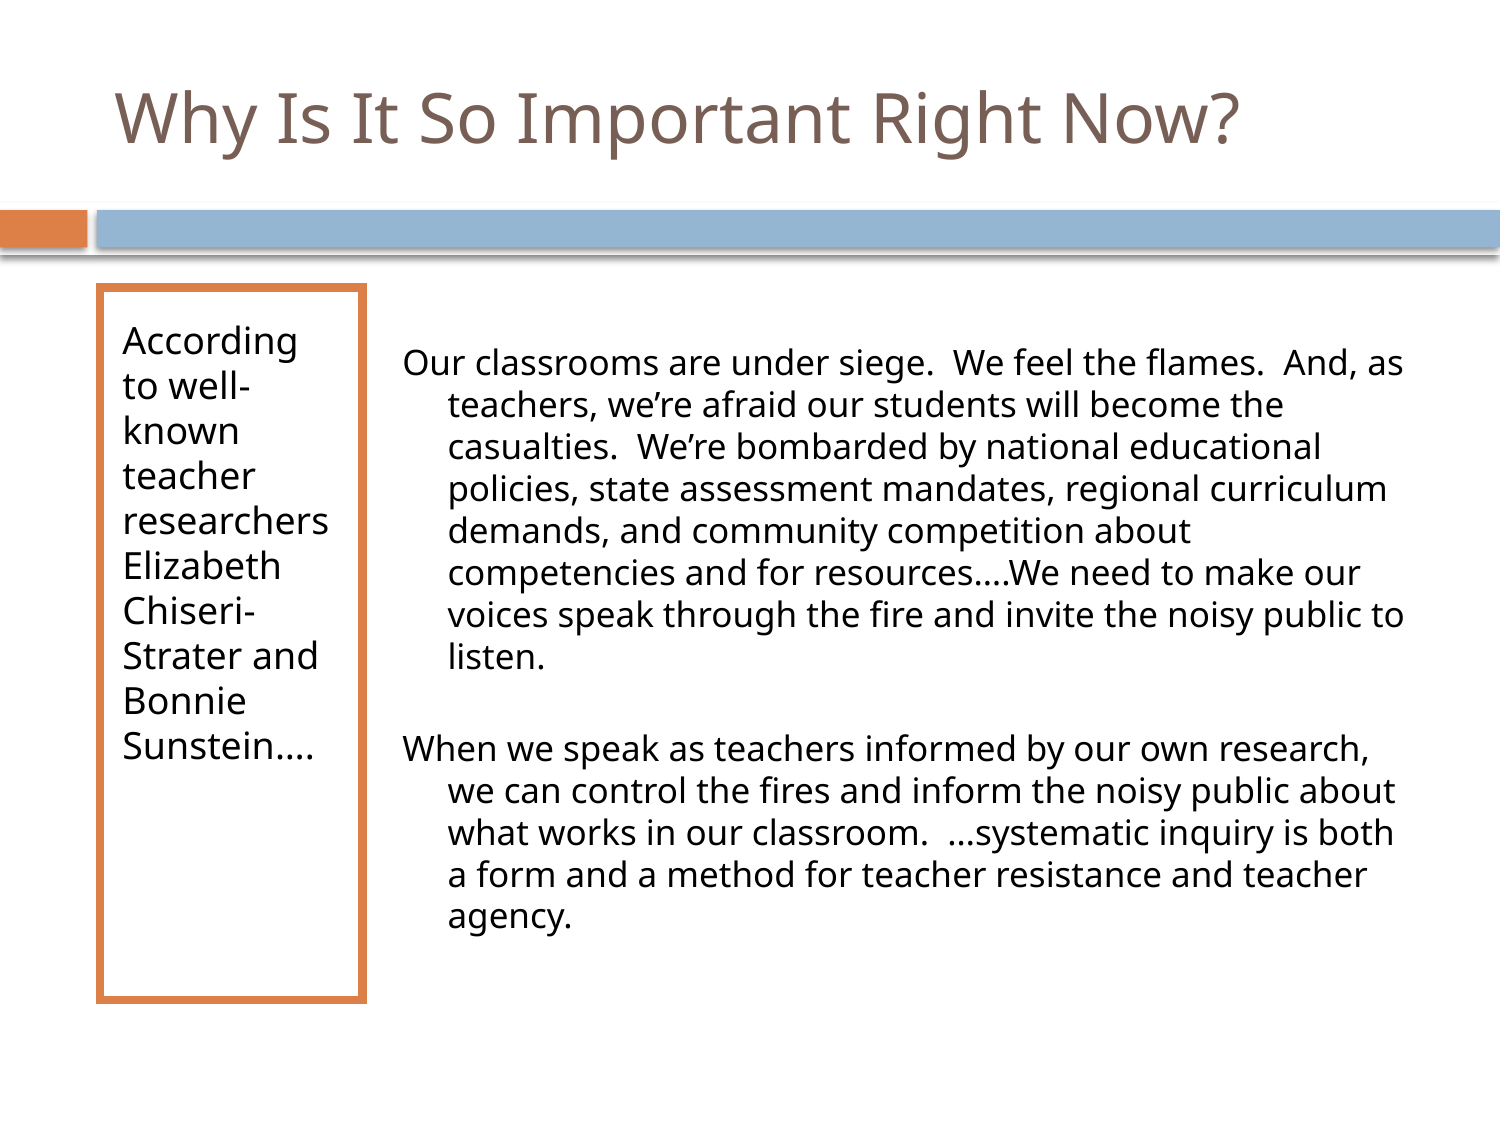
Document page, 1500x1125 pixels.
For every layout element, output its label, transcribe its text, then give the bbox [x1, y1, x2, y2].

list Our classrooms are under siege. We feel the flames. And, as teachers, we’re afraid our students will become the casualties. We’re bombarded by national educational policies, state assessment mandates, regional curriculum demands, and community competition about competencies and for resources….We need to make our voices speak through the fire and invite the noisy public to listen. When we speak as teachers informed by our own research, we can control the fires and inform the noisy public about what works in our classroom. …systematic inquiry is both a form and a method for teacher resistance and teacher agency. [387, 287, 1438, 1013]
title Why Is It So Important Right Now? [99, 44, 1425, 188]
list According to well-known teacher researchers Elizabeth Chiseri-Strater and Bonnie Sunstein…. [96, 283, 367, 1004]
